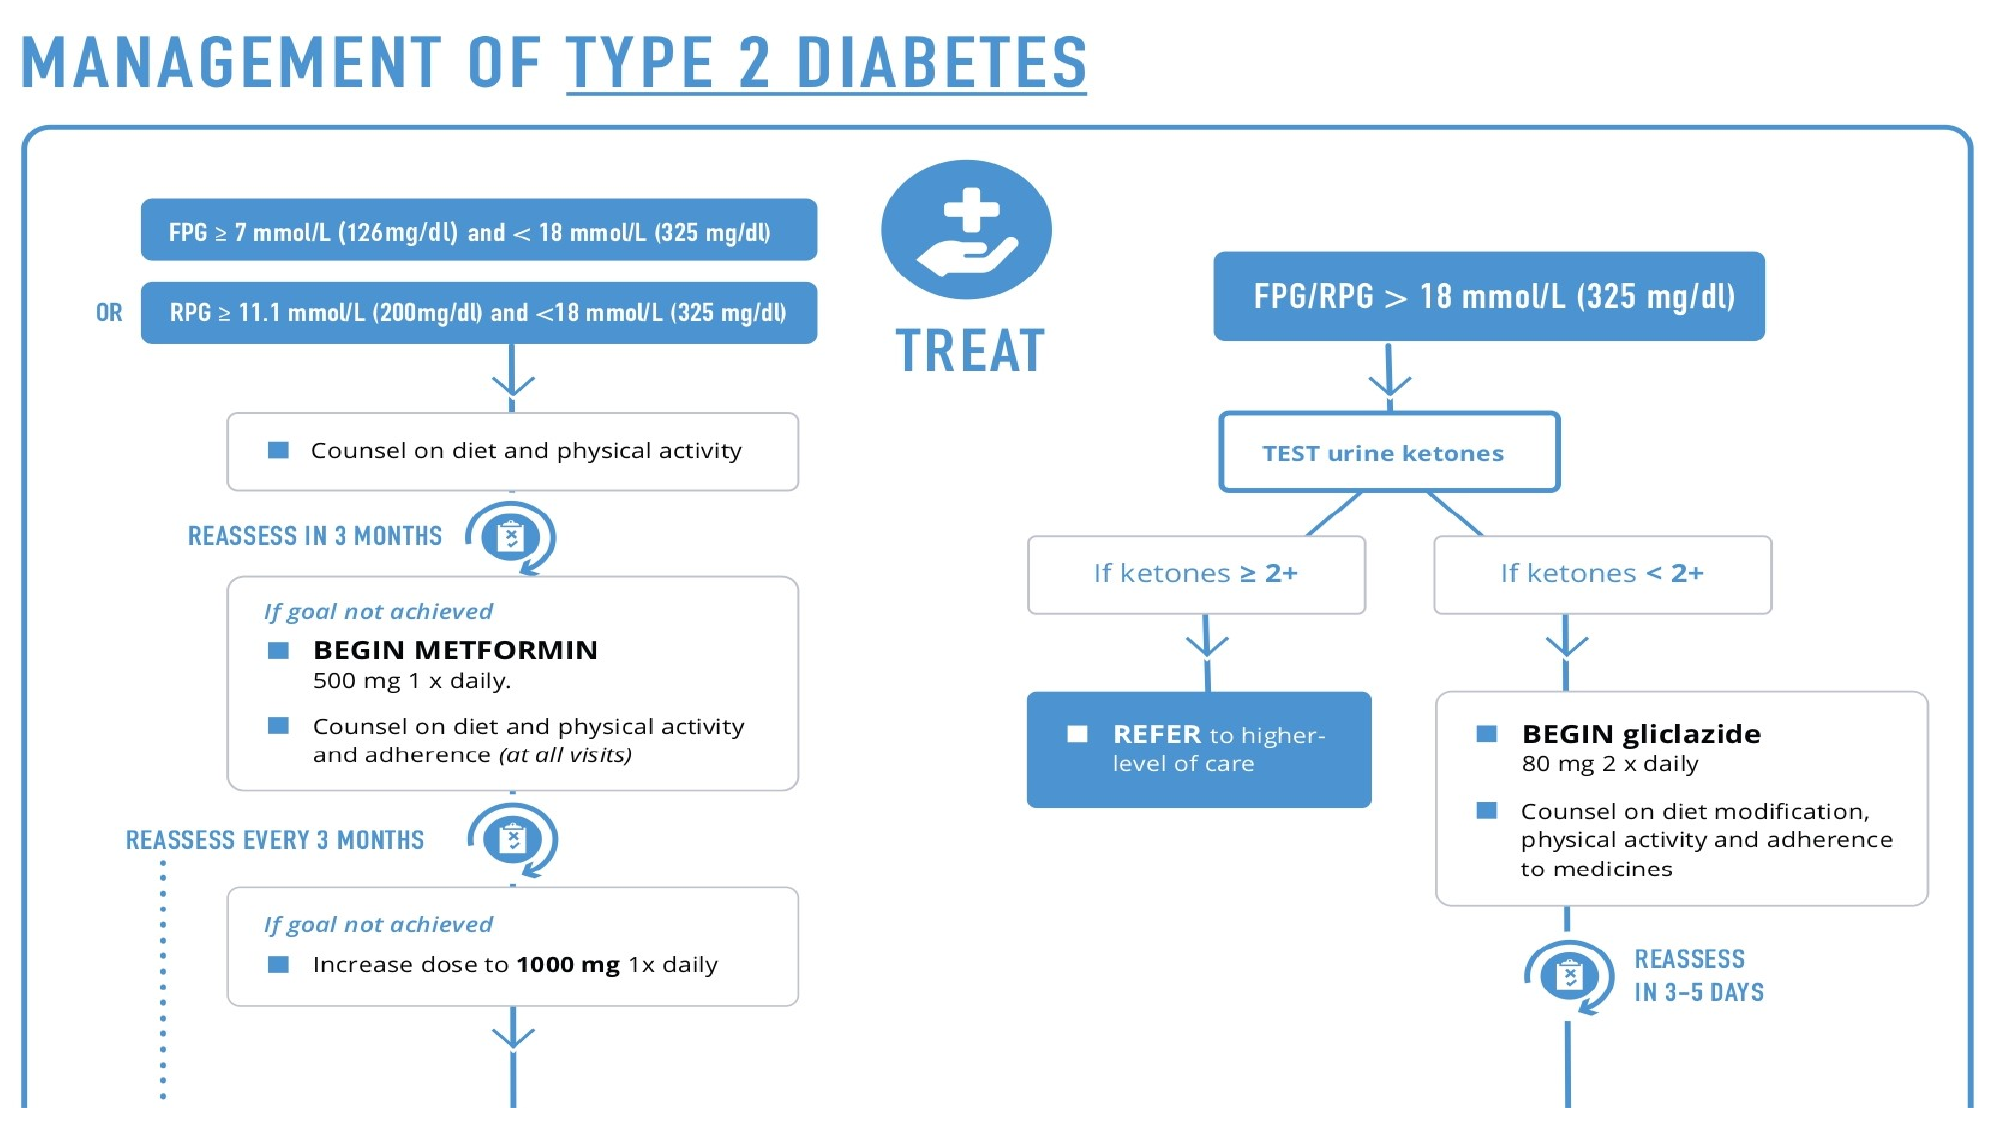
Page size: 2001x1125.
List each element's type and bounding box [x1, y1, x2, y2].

list [0, 0, 2000, 1108]
